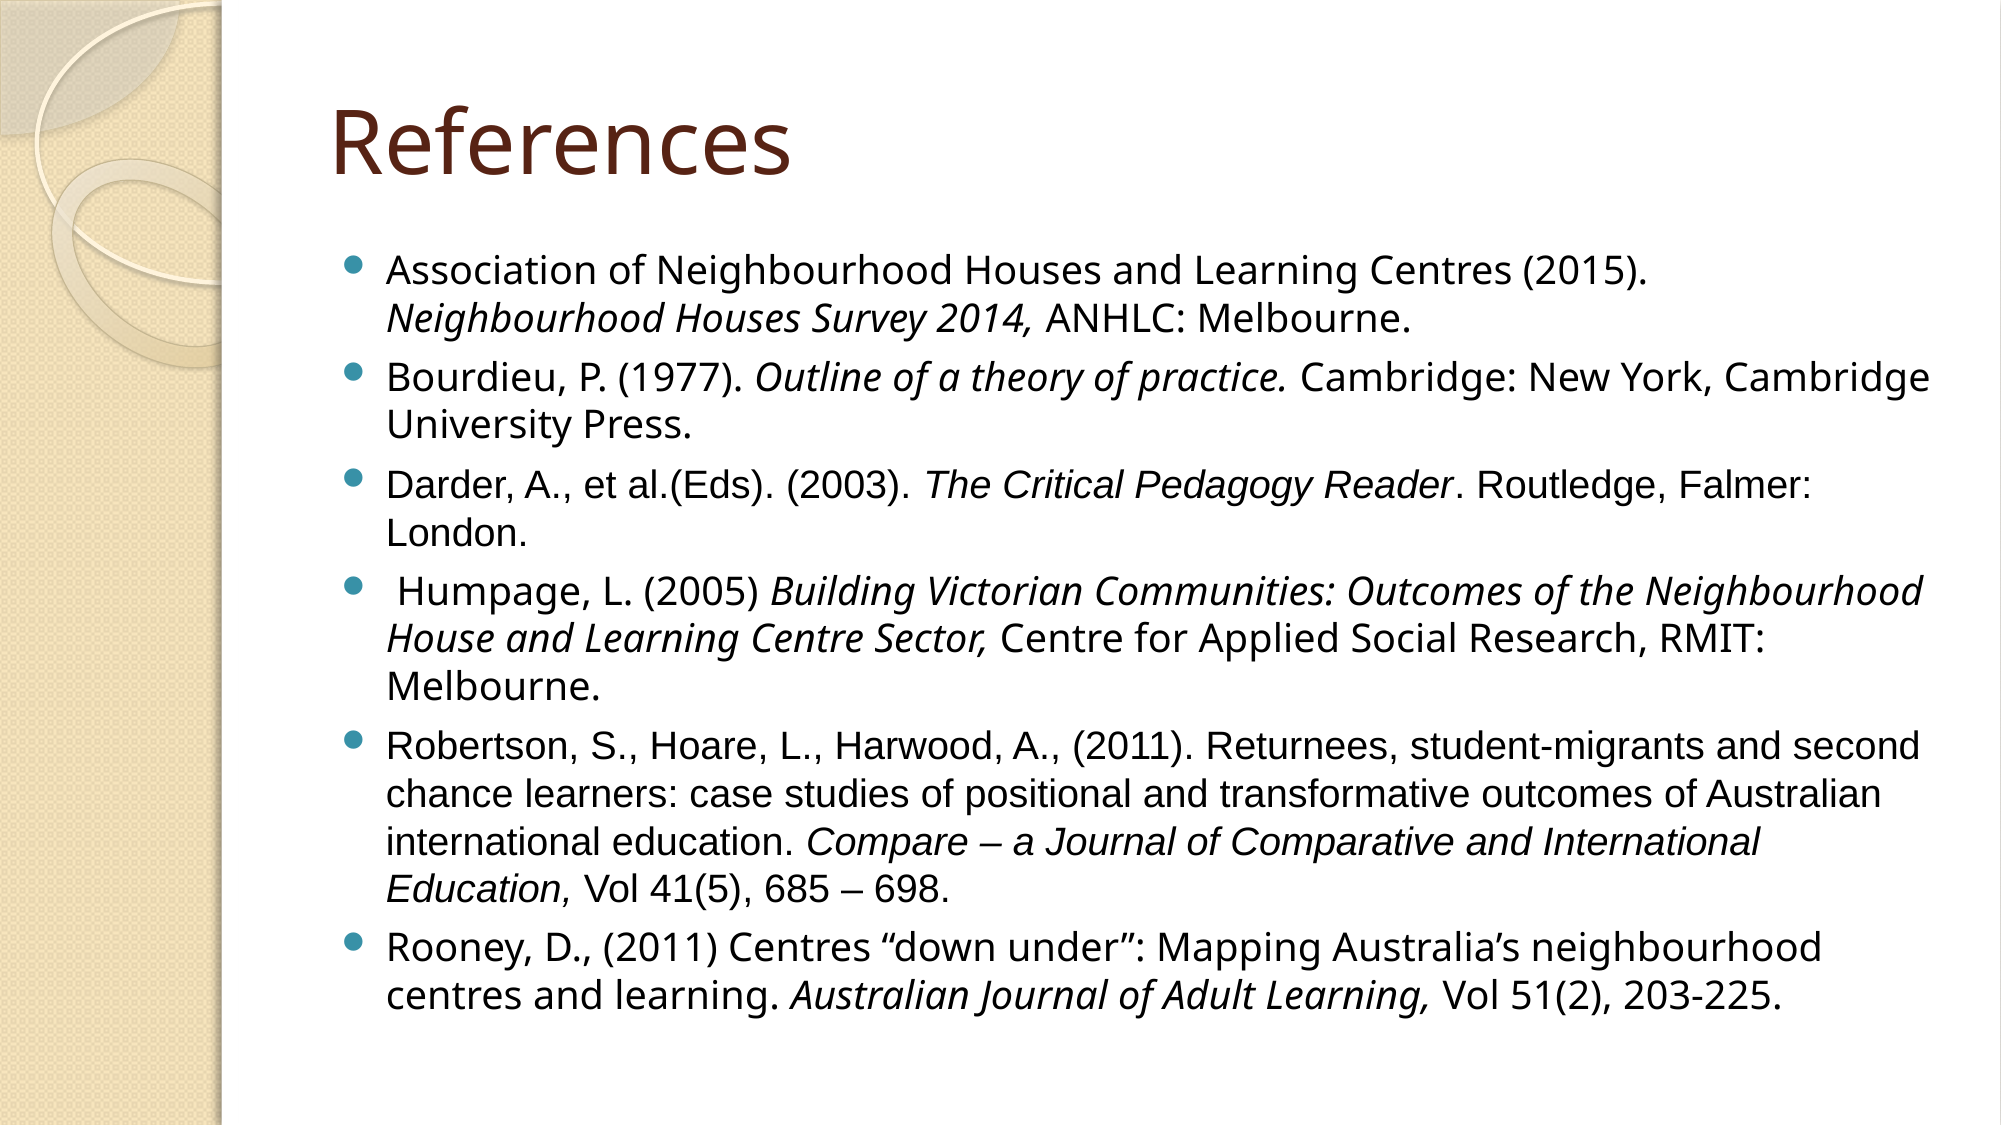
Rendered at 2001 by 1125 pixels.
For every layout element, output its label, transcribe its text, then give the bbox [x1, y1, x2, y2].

list Association of Neighbourhood Houses and Learning Centres (2015). Neighbourhood Houses Survey 2014, ANHLC: Melbourne. Bourdieu, P. (1977). Outline of a theory of practice. Cambridge: New York, Cambridge University Press. Darder, A., et al.(Eds). (2003). The Critical Pedagogy Reader. Routledge, Falmer: London. Humpage, L. (2005) Building Victorian Communities: Outcomes of the Neighbourhood House and Learning Centre Sector, Centre for Applied Social Research, RMIT: Melbourne. Robertson, S., Hoare, L., Harwood, A., (2011). Returnees, student-migrants and second chance learners: case studies of positional and transformative outcomes of Australian international education. Compare – a Journal of Comparative and International Education, Vol 41(5), 685 – 698. Rooney, D., (2011) Centres “down under”: Mapping Australia’s neighbourhood centres and learning. Australian Journal of Adult Learning, Vol 51(2), 203-225. [313, 237, 1954, 1025]
title References [313, 45, 1954, 233]
